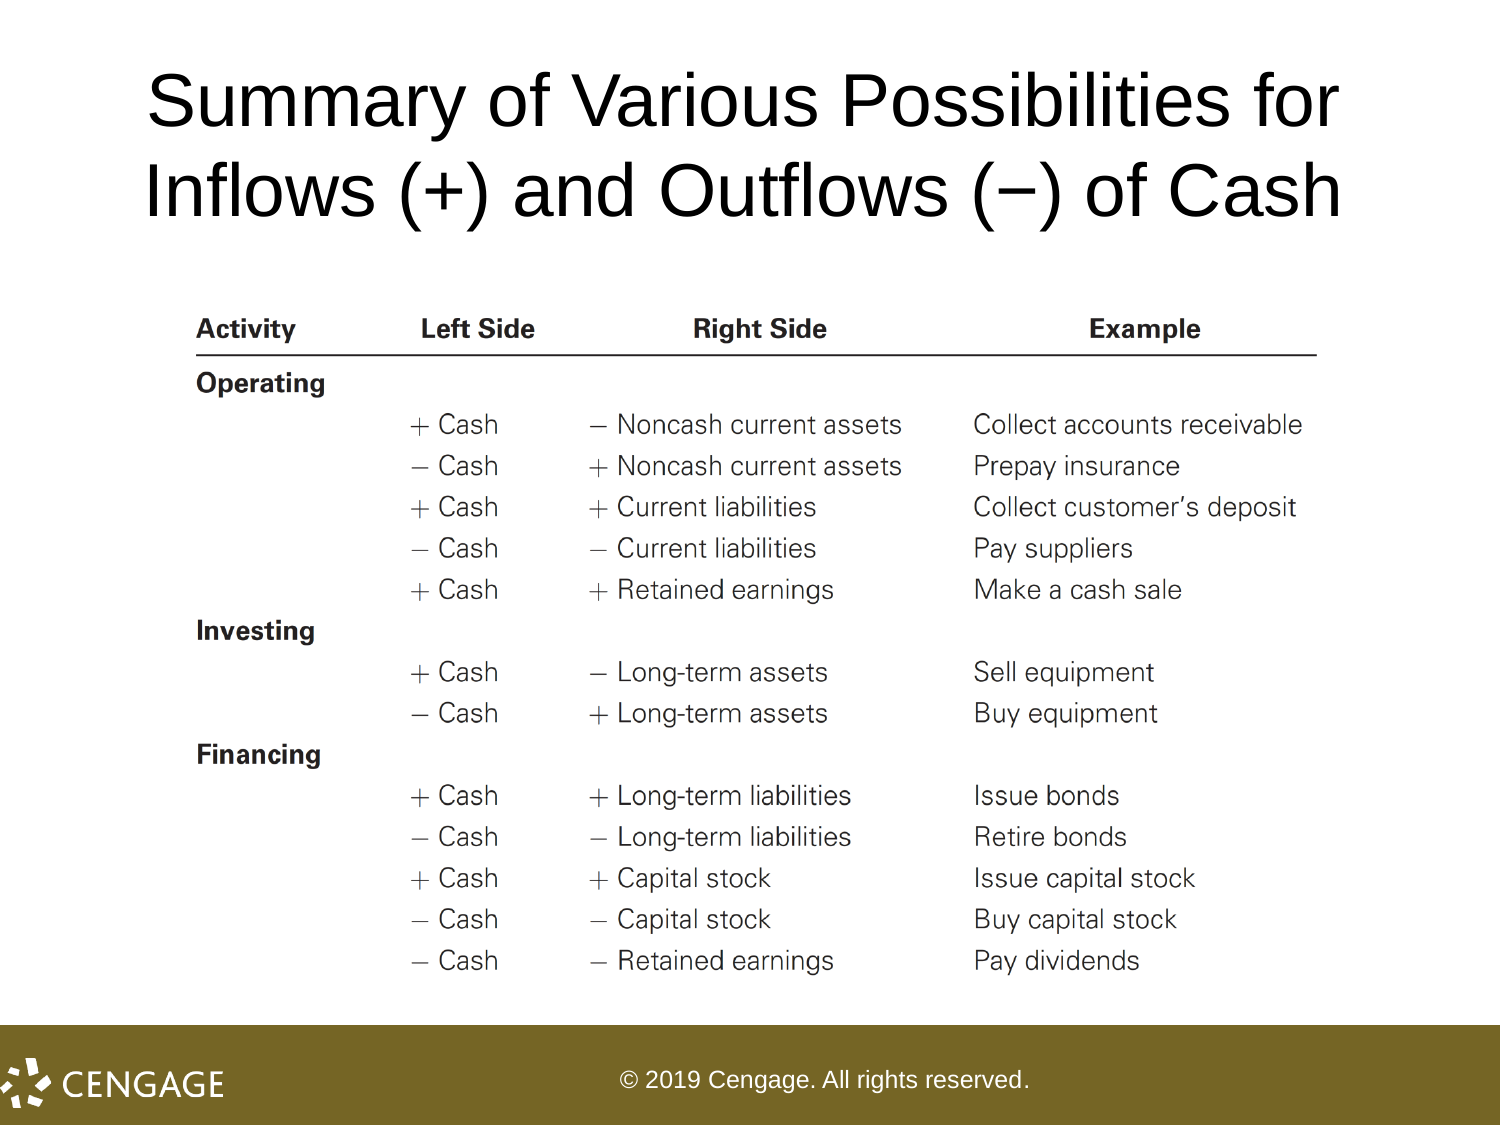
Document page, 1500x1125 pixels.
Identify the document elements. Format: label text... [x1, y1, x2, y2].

picture [0, 1058, 223, 1108]
picture [151, 303, 1349, 986]
title Summary of Various Possibilities for Inflows (+) and Outflows (−) of Cash [19, 31, 1469, 251]
